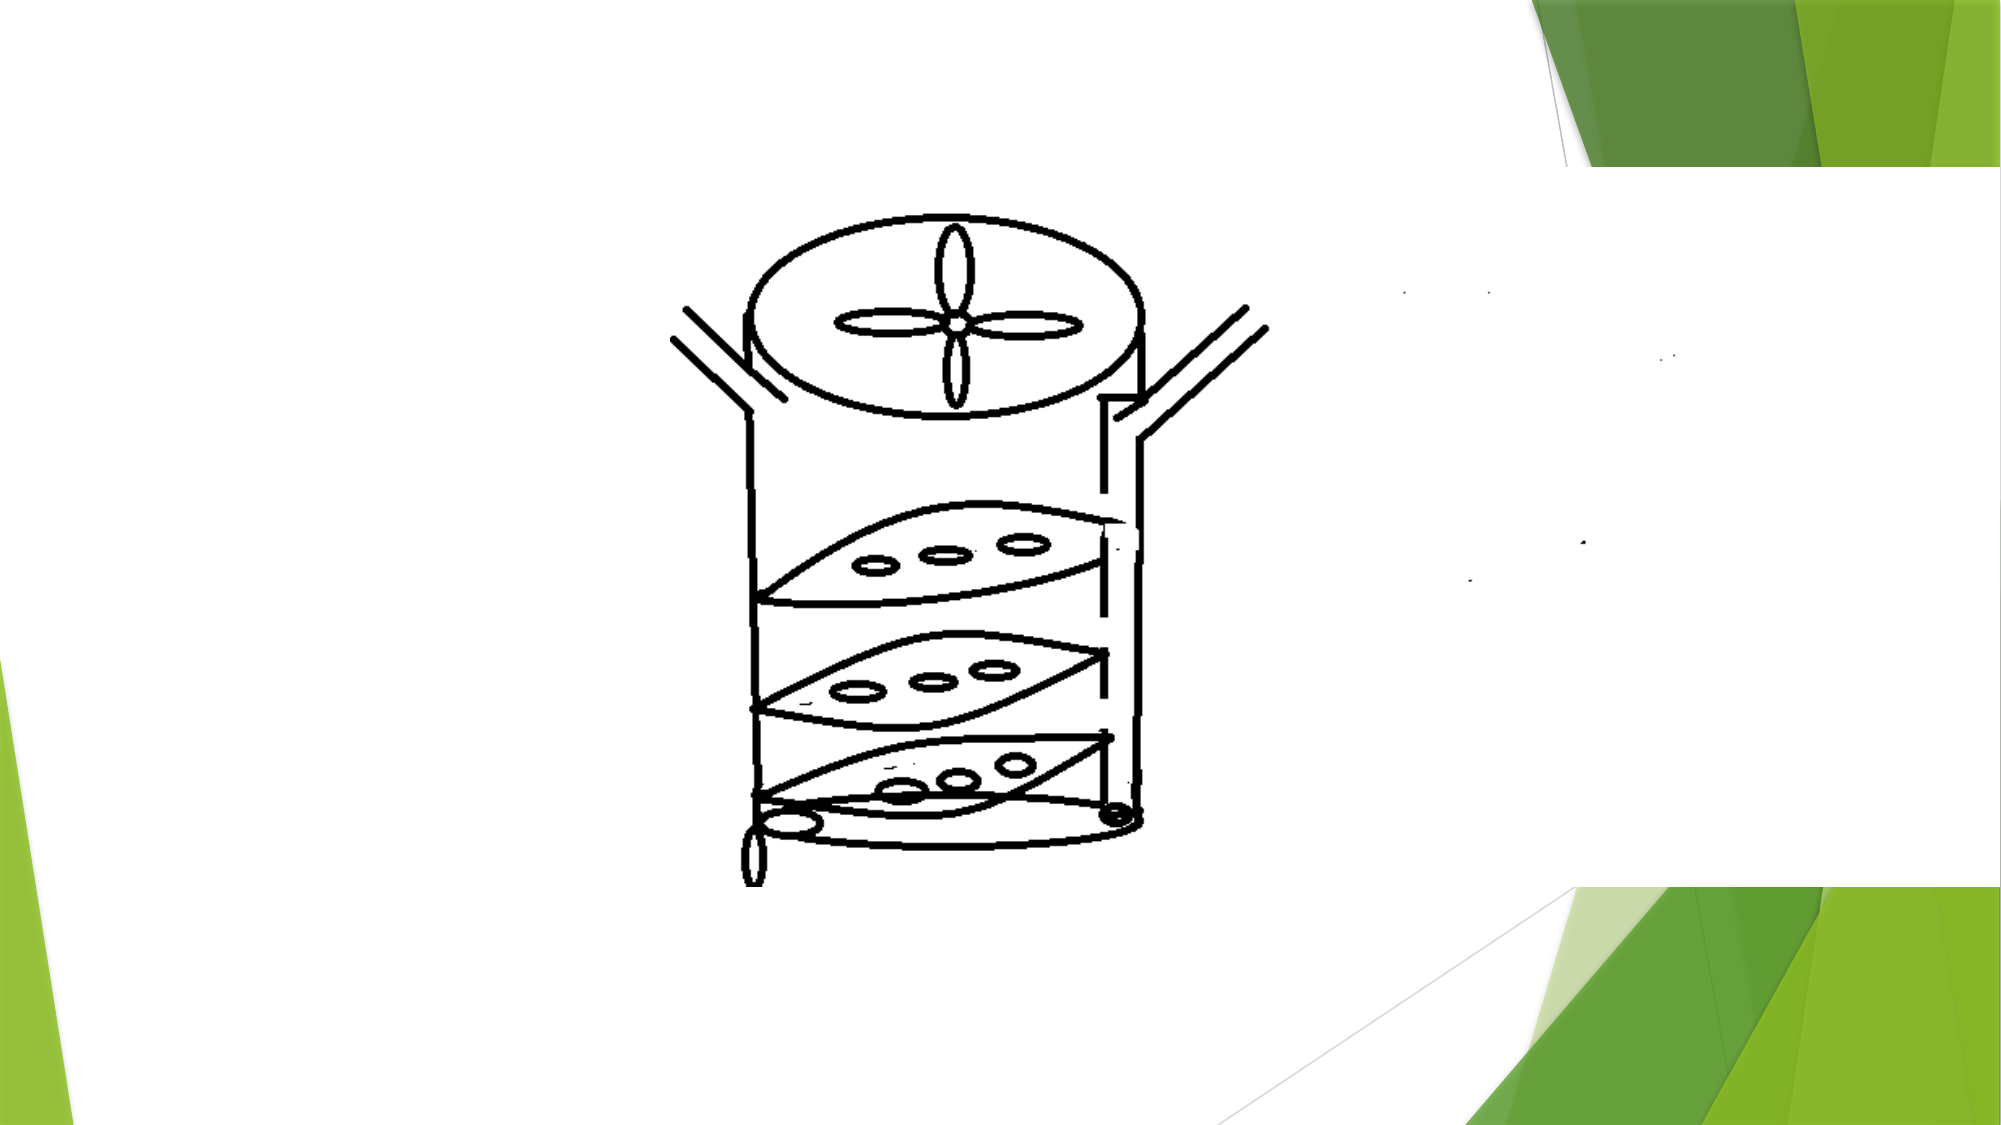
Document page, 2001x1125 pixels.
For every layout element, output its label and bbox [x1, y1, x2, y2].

picture [669, 167, 2000, 888]
